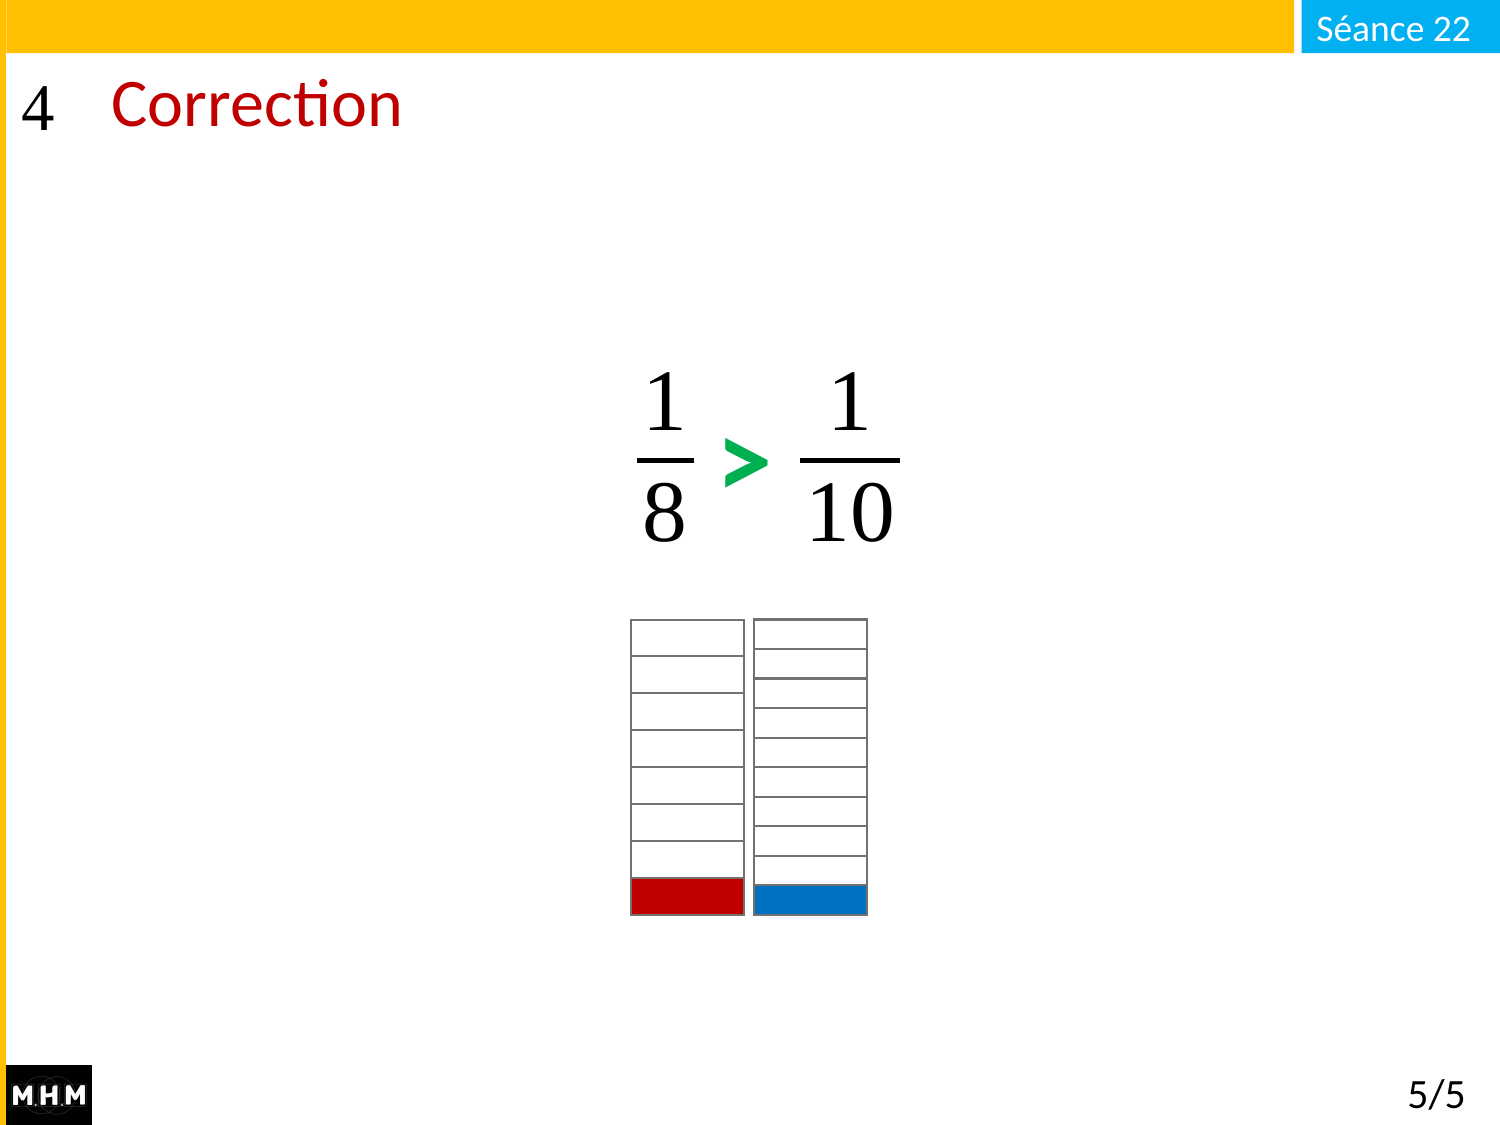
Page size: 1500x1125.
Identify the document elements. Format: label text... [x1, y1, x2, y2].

text_box < [705, 397, 788, 548]
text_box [663, 710, 959, 824]
picture [6, 1065, 92, 1125]
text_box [540, 710, 663, 824]
list 5/5 [1373, 1064, 1500, 1125]
title Correction [96, 60, 1391, 150]
